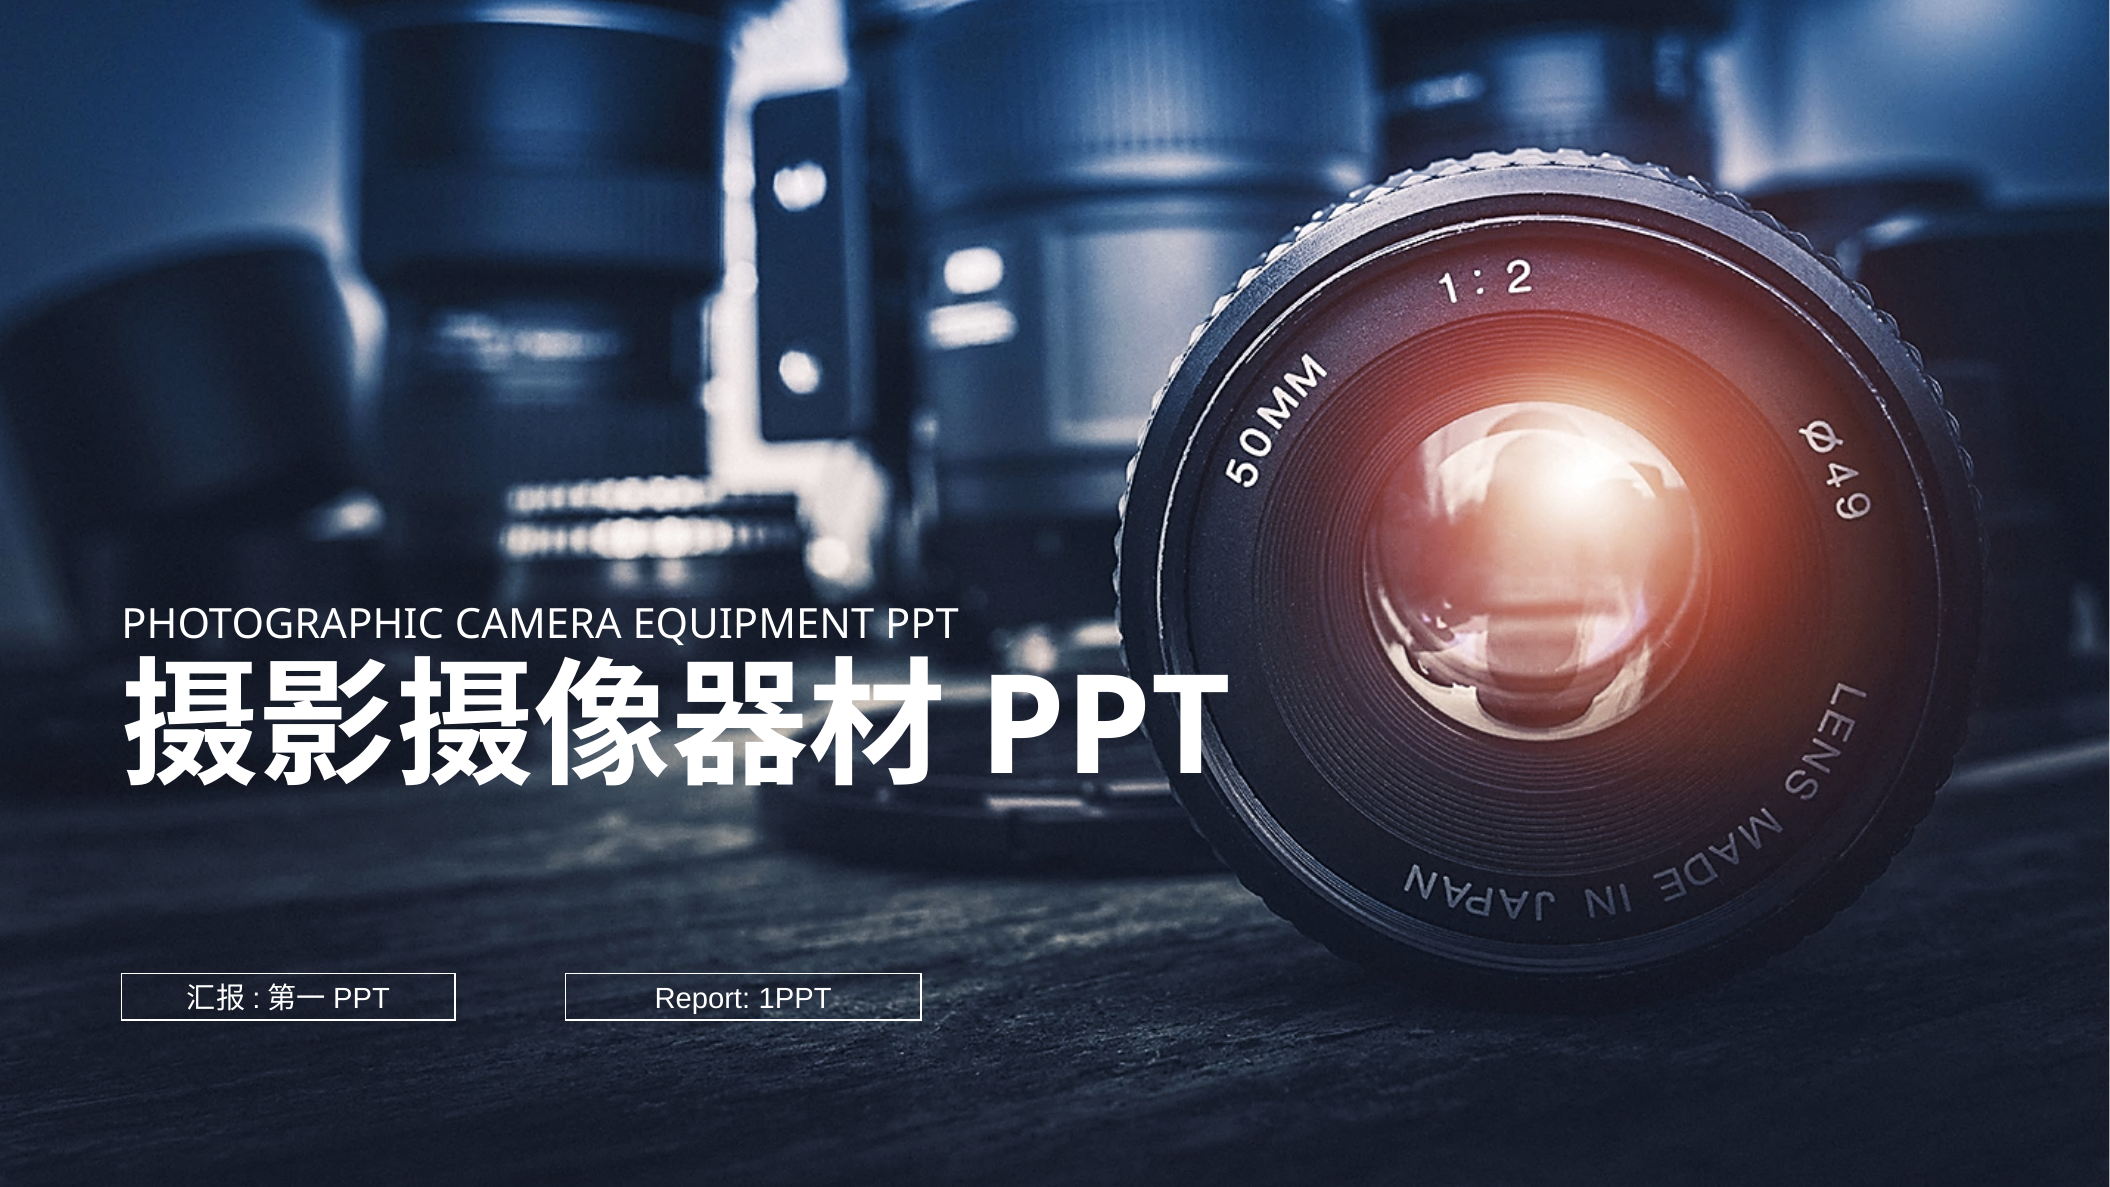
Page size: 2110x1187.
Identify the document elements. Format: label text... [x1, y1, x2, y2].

text_box 汇报:第一PPT [121, 973, 456, 1021]
text_box [0, 0, 2110, 1187]
text_box 摄影摄像器材PPT [121, 636, 1398, 802]
text_box Report: 1PPT [565, 973, 922, 1021]
text_box PHOTOGRAPHIC CAMERA EQUIPMENT PPT [121, 596, 1173, 648]
